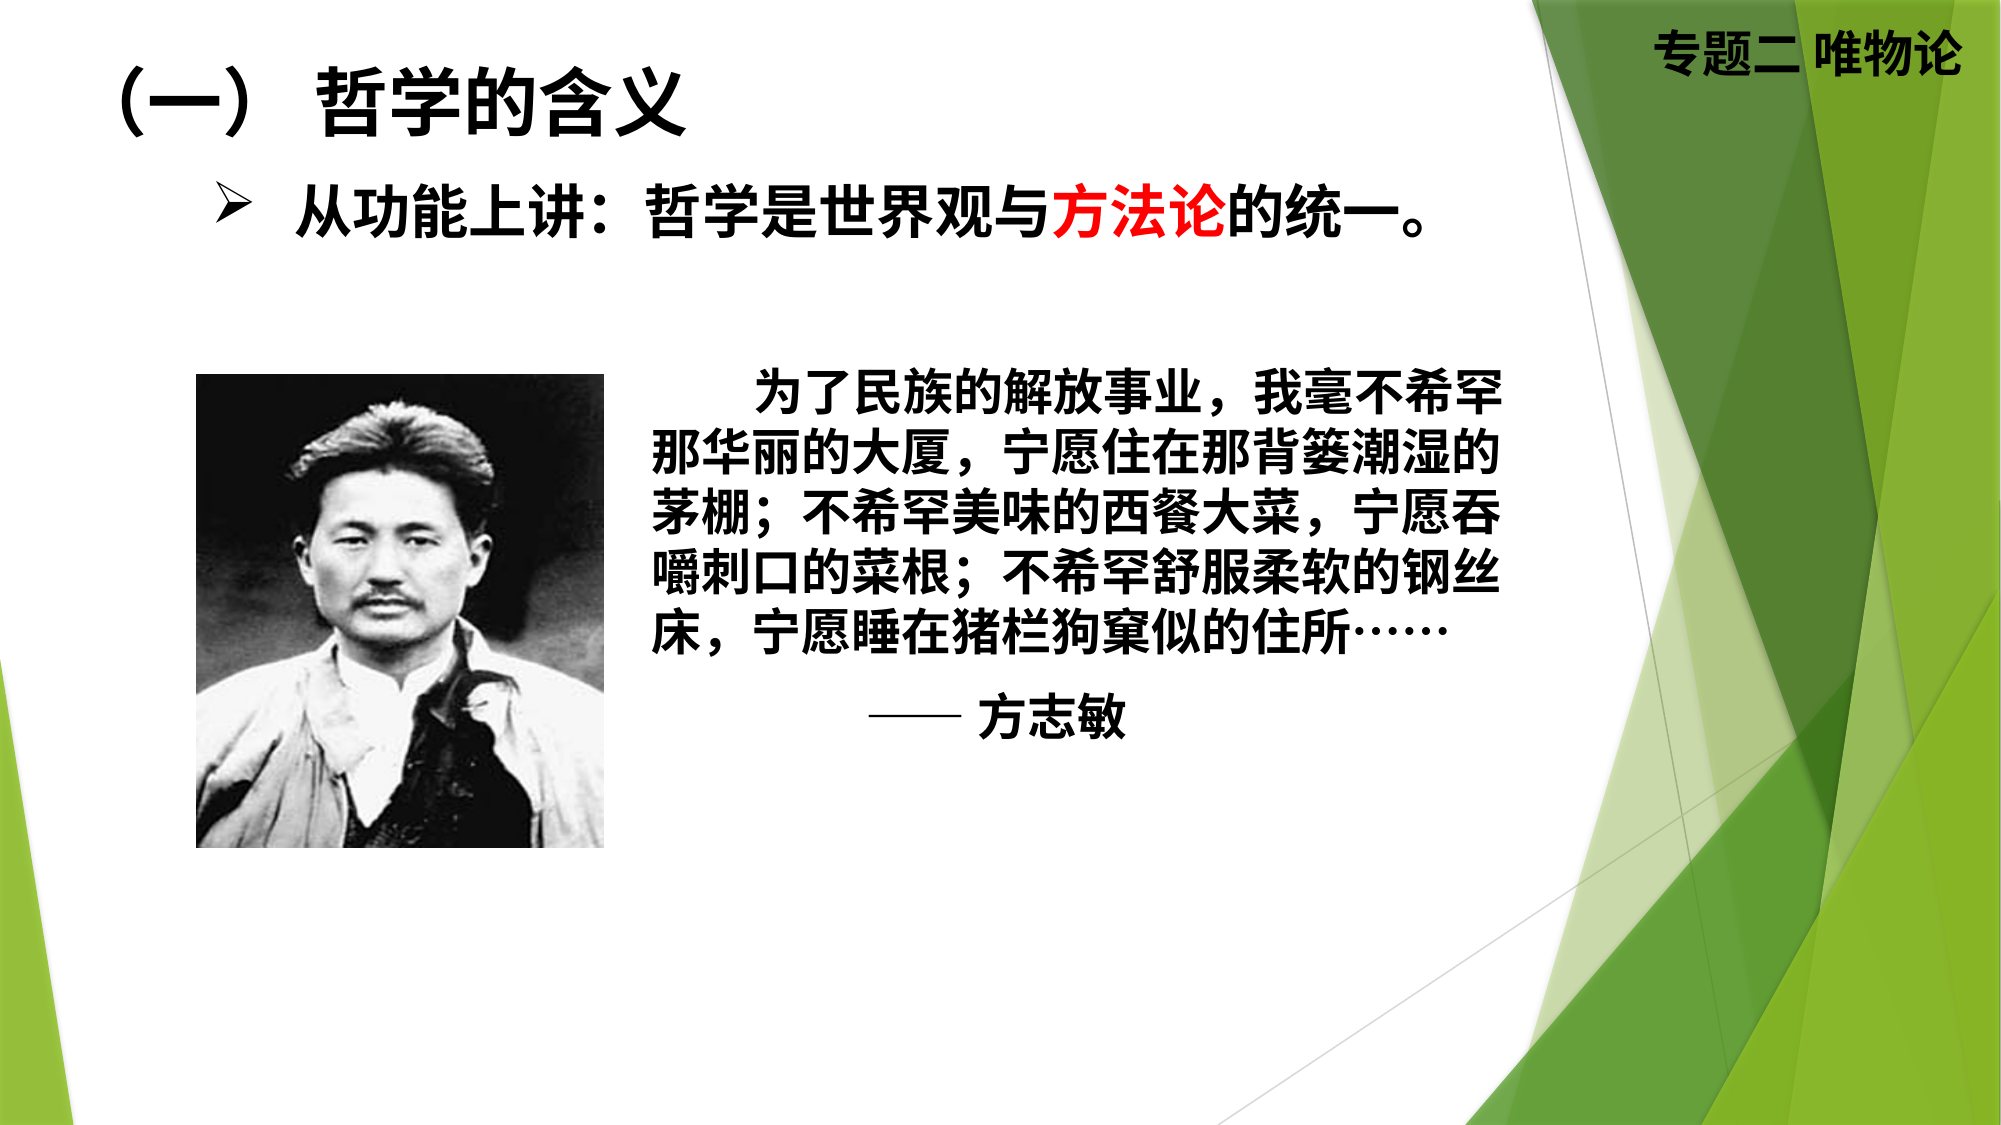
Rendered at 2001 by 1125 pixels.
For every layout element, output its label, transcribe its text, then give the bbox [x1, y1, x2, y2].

text_box 从功能上讲：哲学是世界观与方法论的统一。 [196, 167, 1541, 253]
picture [195, 373, 604, 849]
text_box 为了民族的解放事业，我毫不希罕那华丽的大厦，宁愿住在那背篓潮湿的茅棚；不希罕美味的西餐大菜，宁愿吞嚼刺口的菜根；不希罕舒服柔软的钢丝床，宁愿睡在猪栏狗窠似的住所…… ——方志敏 [636, 353, 1564, 984]
text_box （一） 哲学的含义 [57, 48, 1122, 154]
